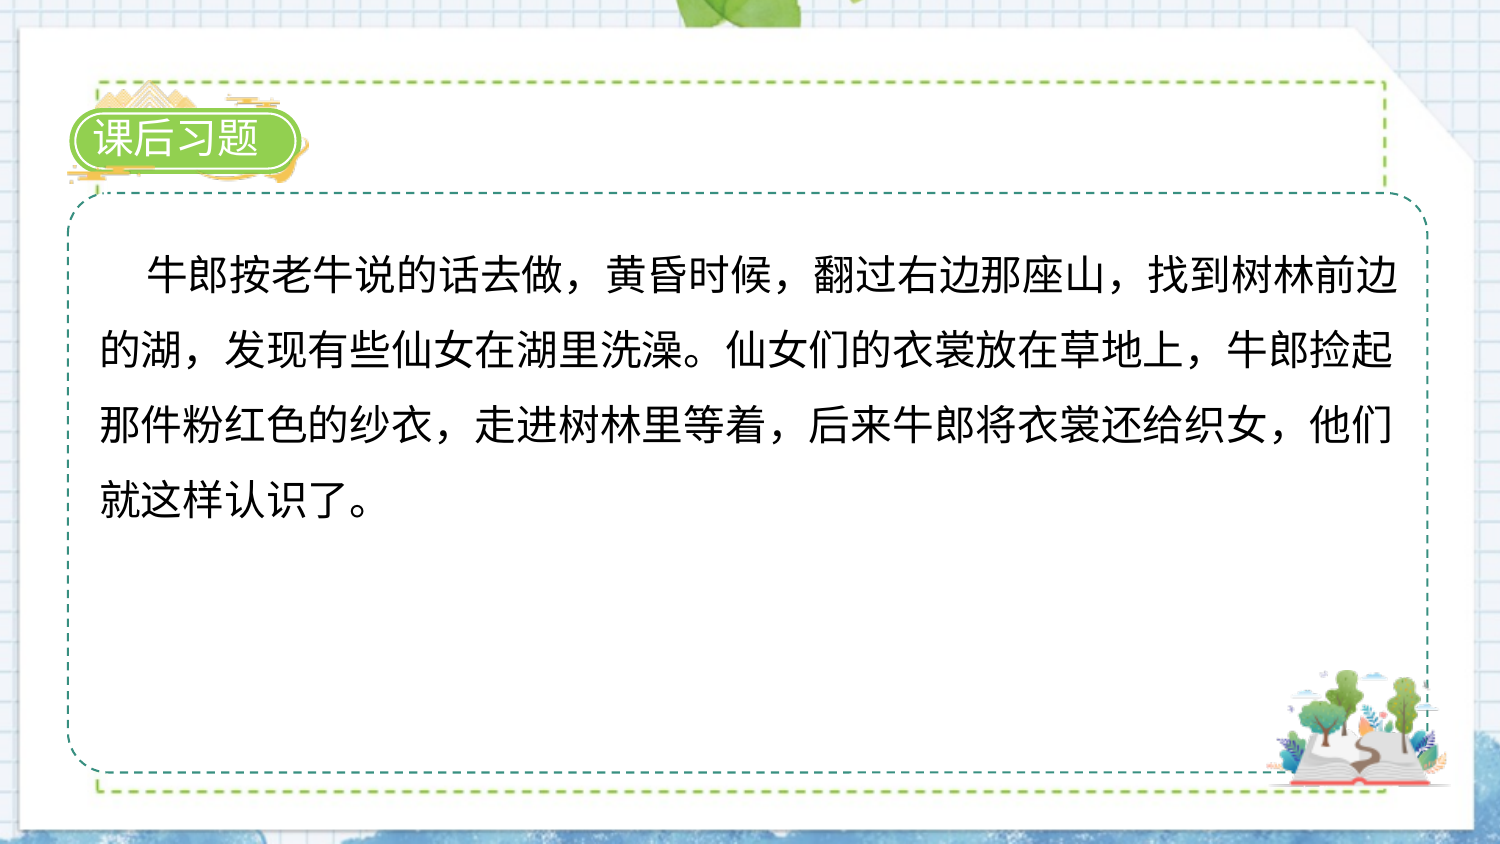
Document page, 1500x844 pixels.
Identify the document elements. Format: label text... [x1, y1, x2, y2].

text_box [66, 191, 1429, 774]
text_box 牛郎按老牛说的话去做，黄昏时候，翻过右边那座山，找到树林前边的湖，发现有些仙女在湖里洗澡。仙女们的衣裳放在草地上，牛郎捡起那件粉红色的纱衣，走进树林里等着，后来牛郎将衣裳还给织女，他们就这样认识了。 [84, 215, 1414, 531]
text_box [67, 80, 309, 184]
picture [0, 0, 1500, 844]
